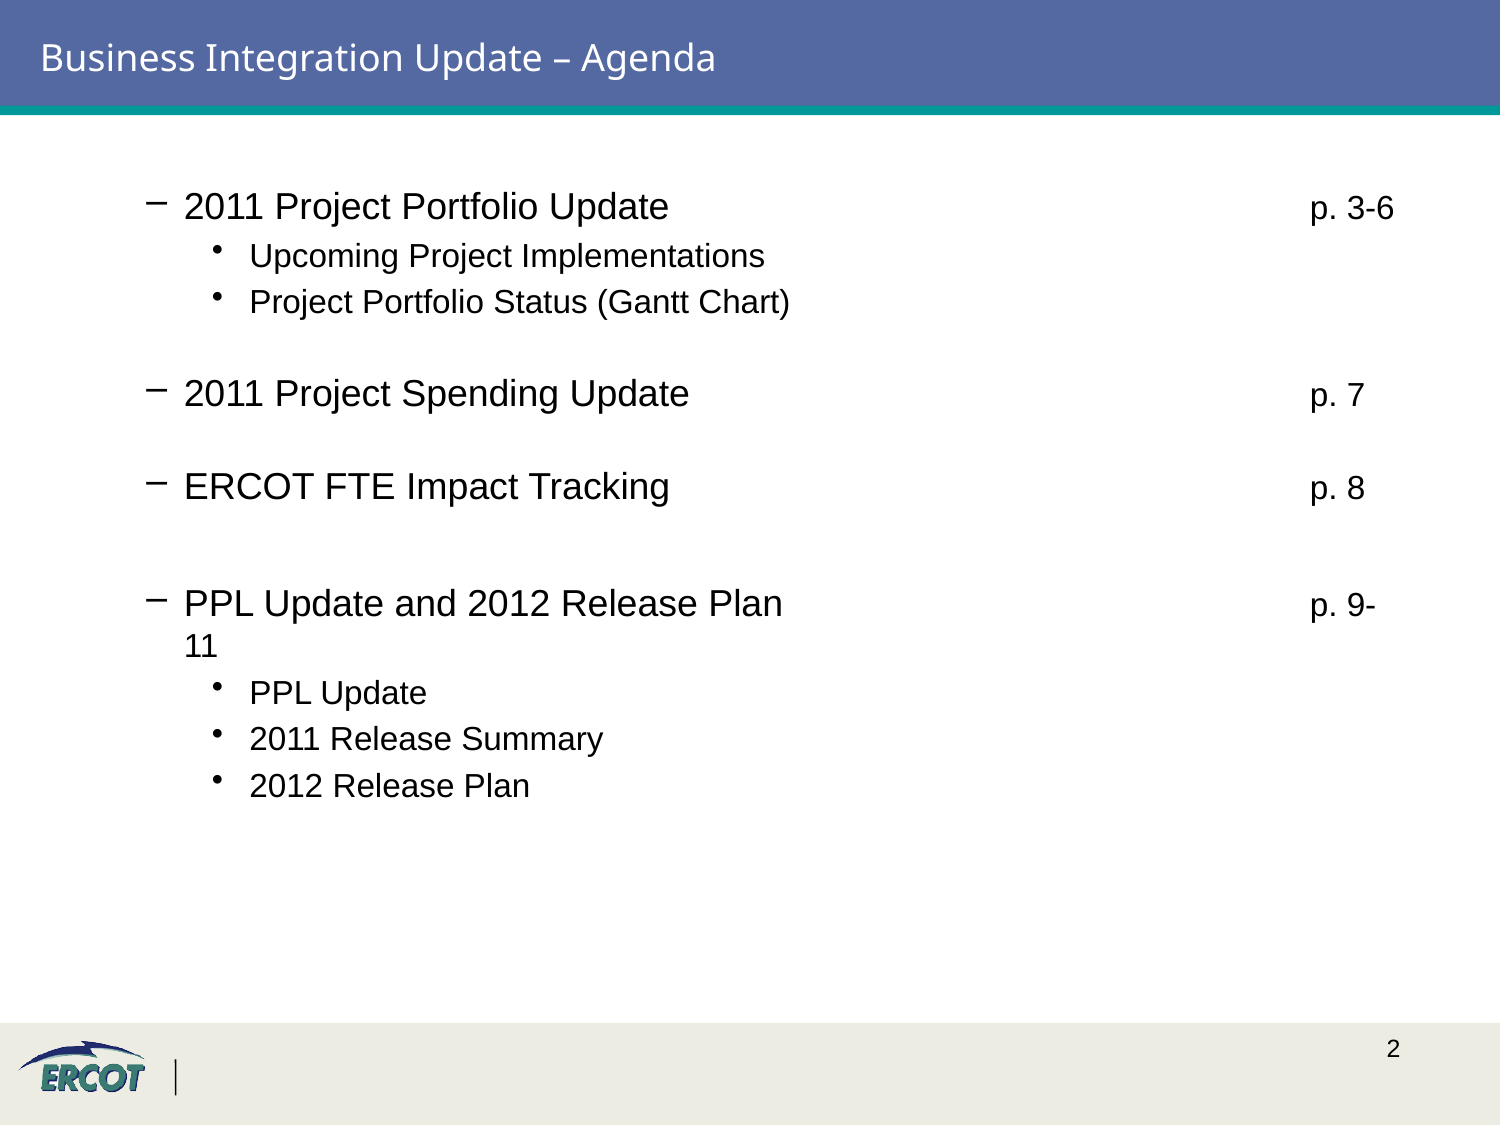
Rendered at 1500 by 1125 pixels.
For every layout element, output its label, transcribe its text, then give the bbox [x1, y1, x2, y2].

title Business Integration Update – Agenda [24, 0, 1013, 113]
picture [10, 1031, 151, 1111]
list 2011 Project Portfolio Update p. 3-6 Upcoming Project Implementations Project Portfolio Status (Gantt Chart) 2011 Project Spending Update p. 7 ERCOT FTE Impact Tracking p. 8 PPL Update and 2012 Release Plan p. 9-11 PPL Update 2011 Release Summary 2012 Release Plan [74, 174, 1426, 1001]
